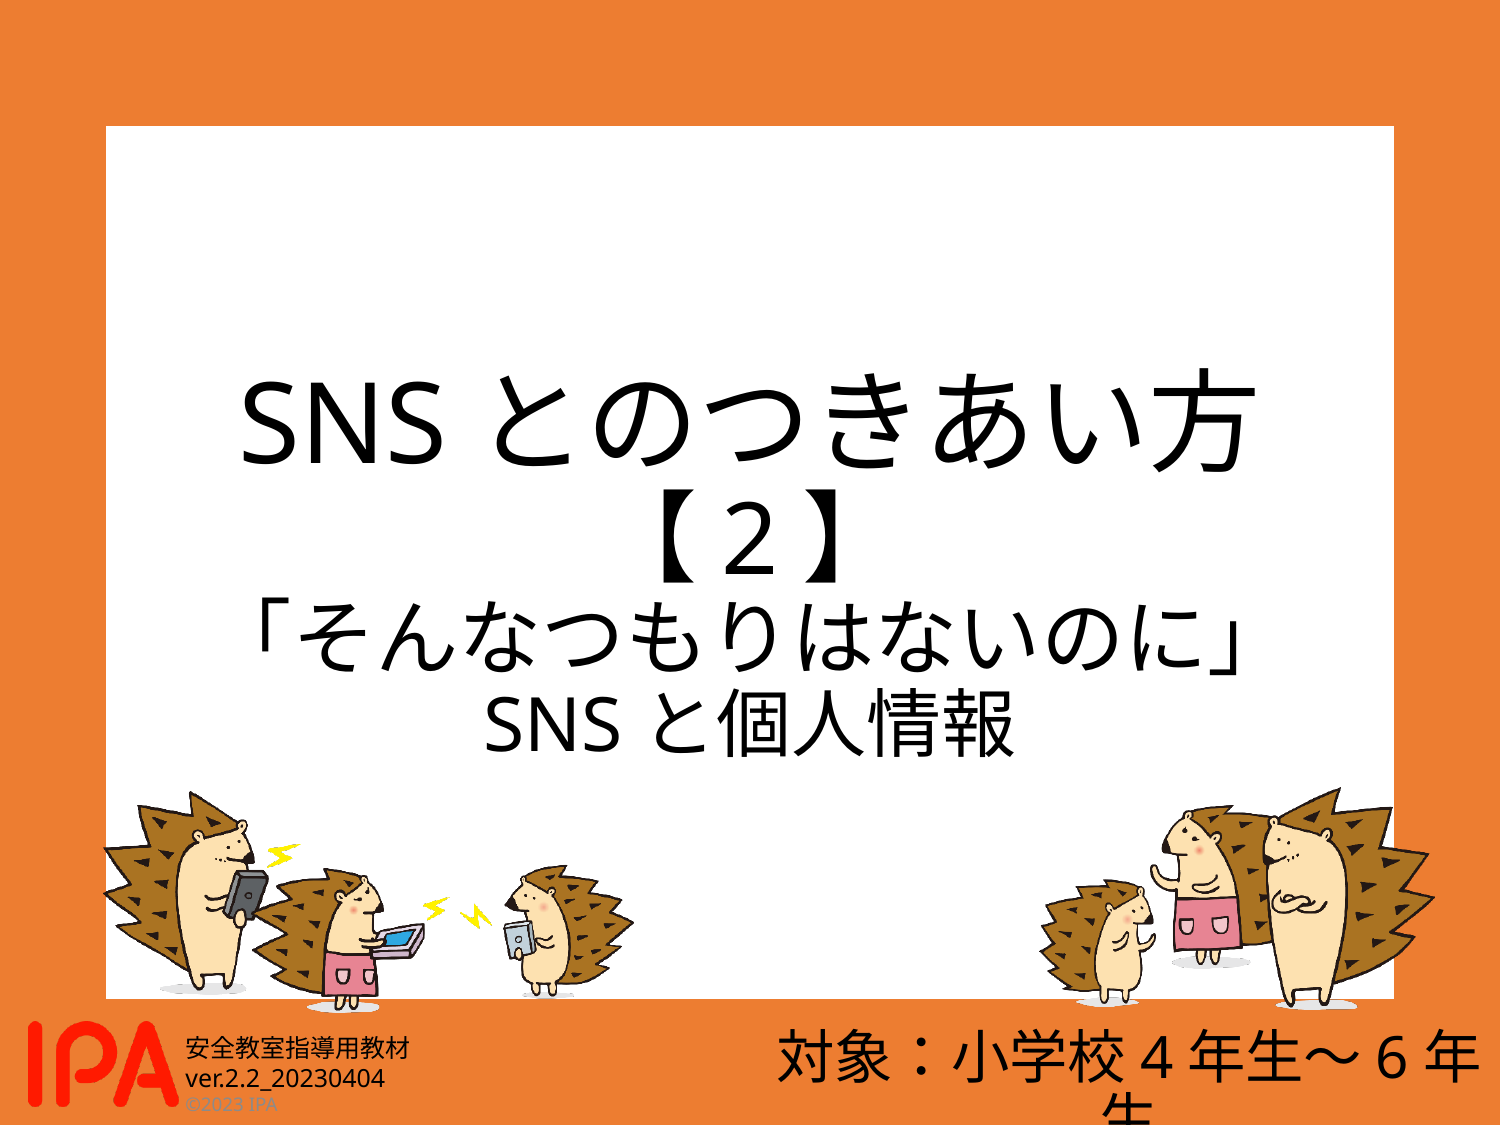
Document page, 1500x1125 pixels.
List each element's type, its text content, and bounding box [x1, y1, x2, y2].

picture [1039, 787, 1435, 1010]
list 対象：小学校4年生～6年生 [750, 1029, 1500, 1125]
picture [28, 1021, 179, 1107]
picture [103, 1009, 634, 1013]
title SNSとのつきあい方【2】 「そんなつもりはないのに」 SNSと個人情報 [93, 125, 1407, 1009]
